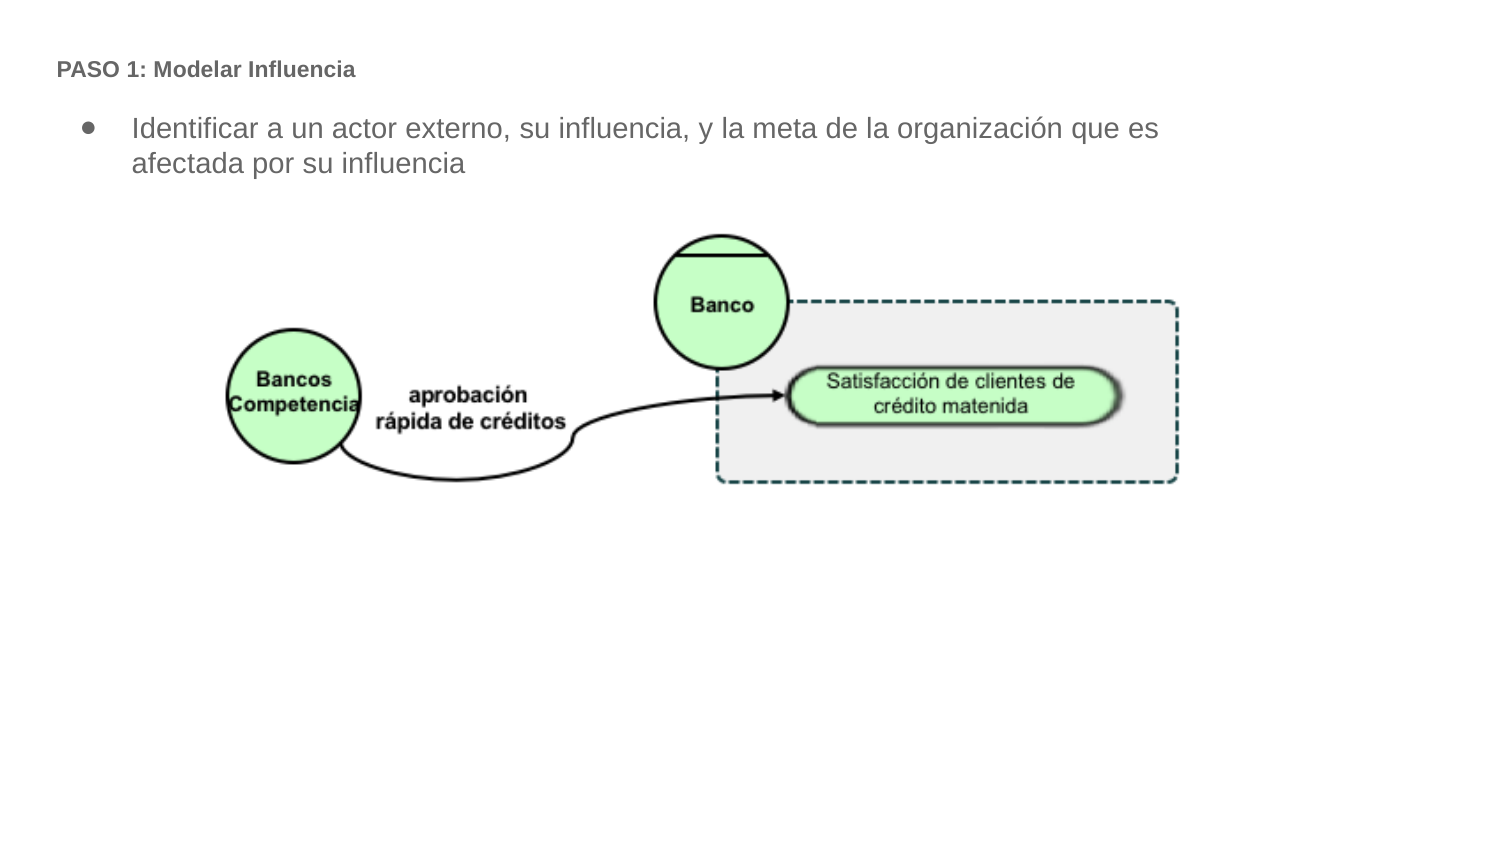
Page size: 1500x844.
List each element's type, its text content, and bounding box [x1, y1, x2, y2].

text_box PASO 1: Modelar Influencia Identificar a un actor externo, su influencia, y la meta de la organización que es afectada por su influencia [41, 39, 1250, 140]
picture [195, 192, 1250, 549]
